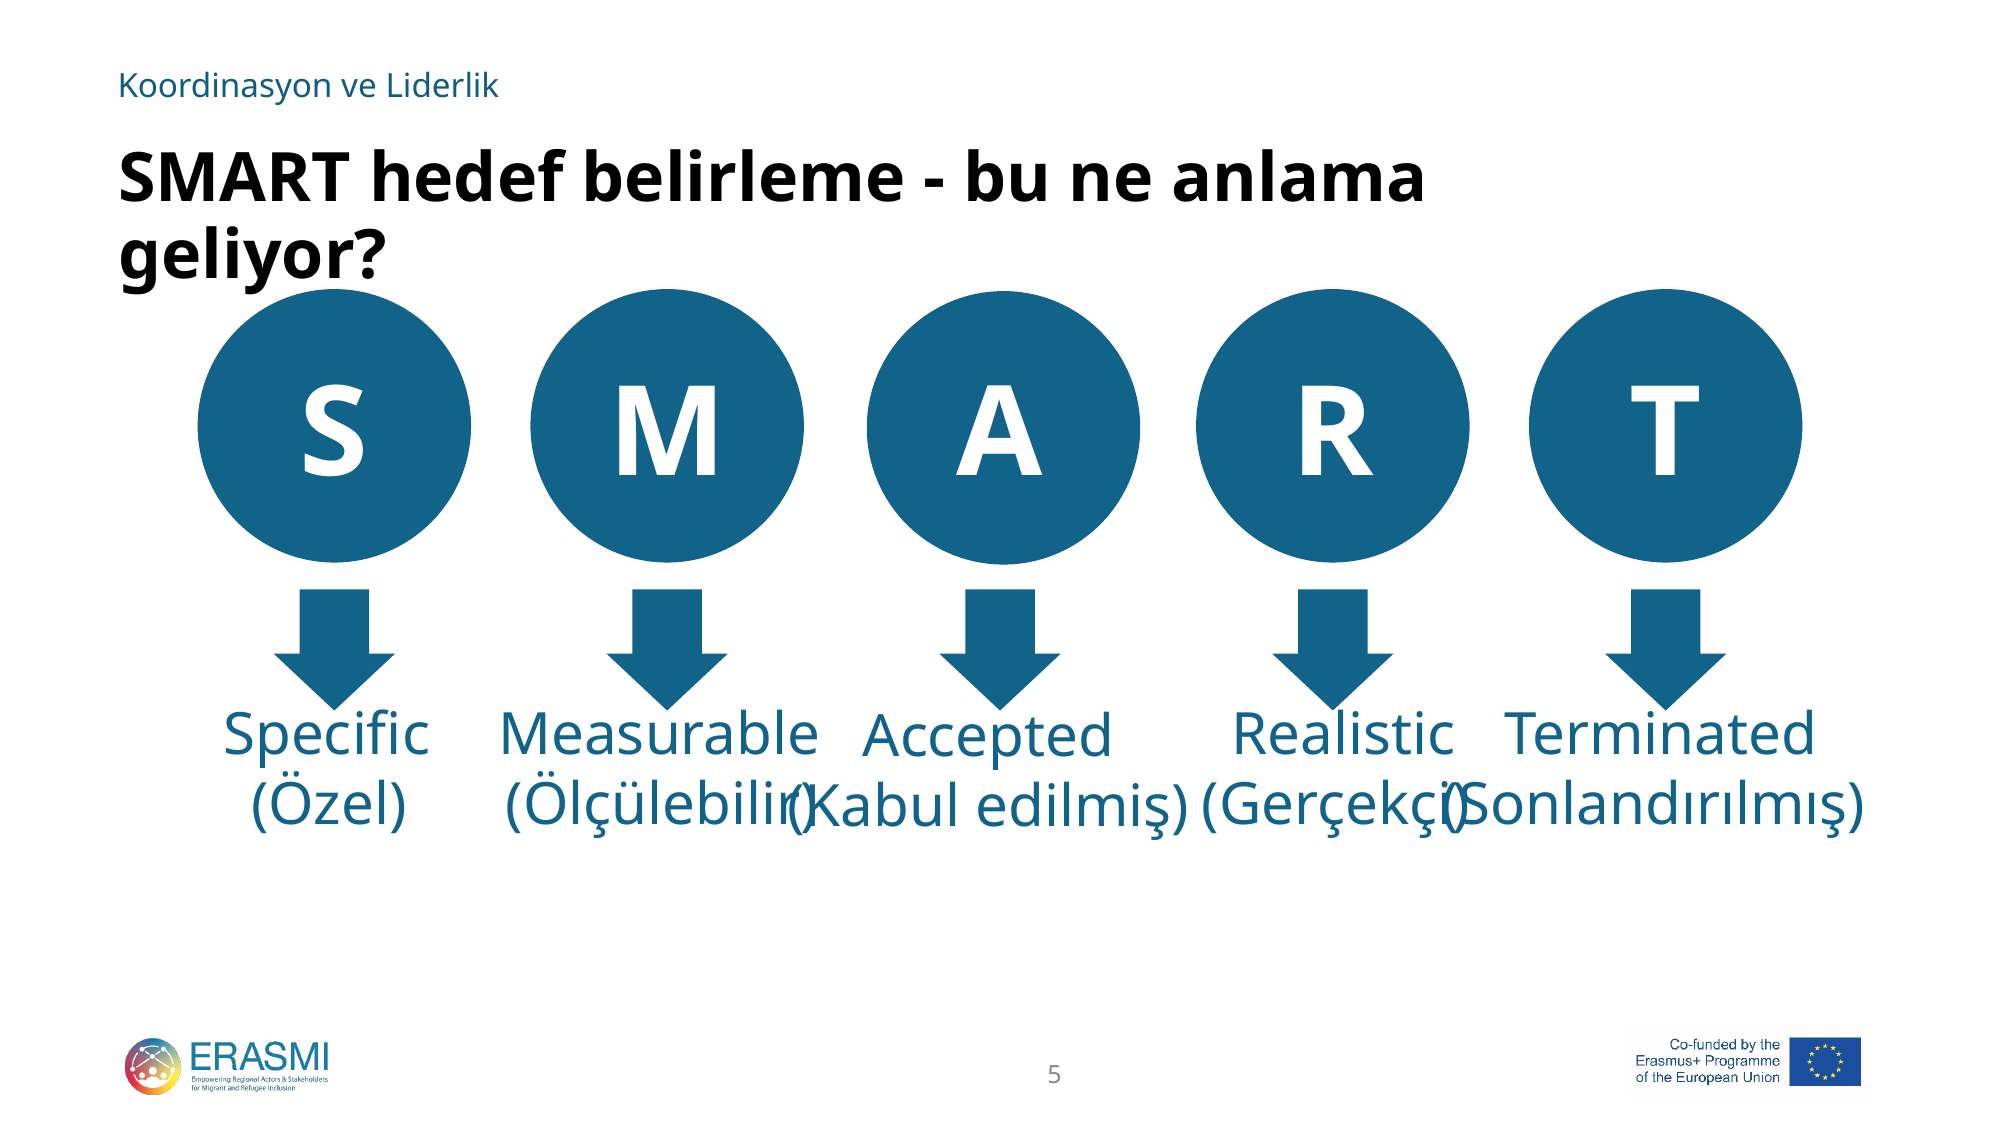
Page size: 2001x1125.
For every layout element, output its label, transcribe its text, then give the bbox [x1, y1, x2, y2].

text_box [197, 288, 1846, 847]
picture [1630, 1025, 1872, 1098]
picture [118, 1035, 332, 1098]
title SMART hedef belirleme - bu ne anlama geliyor? [117, 138, 1472, 297]
